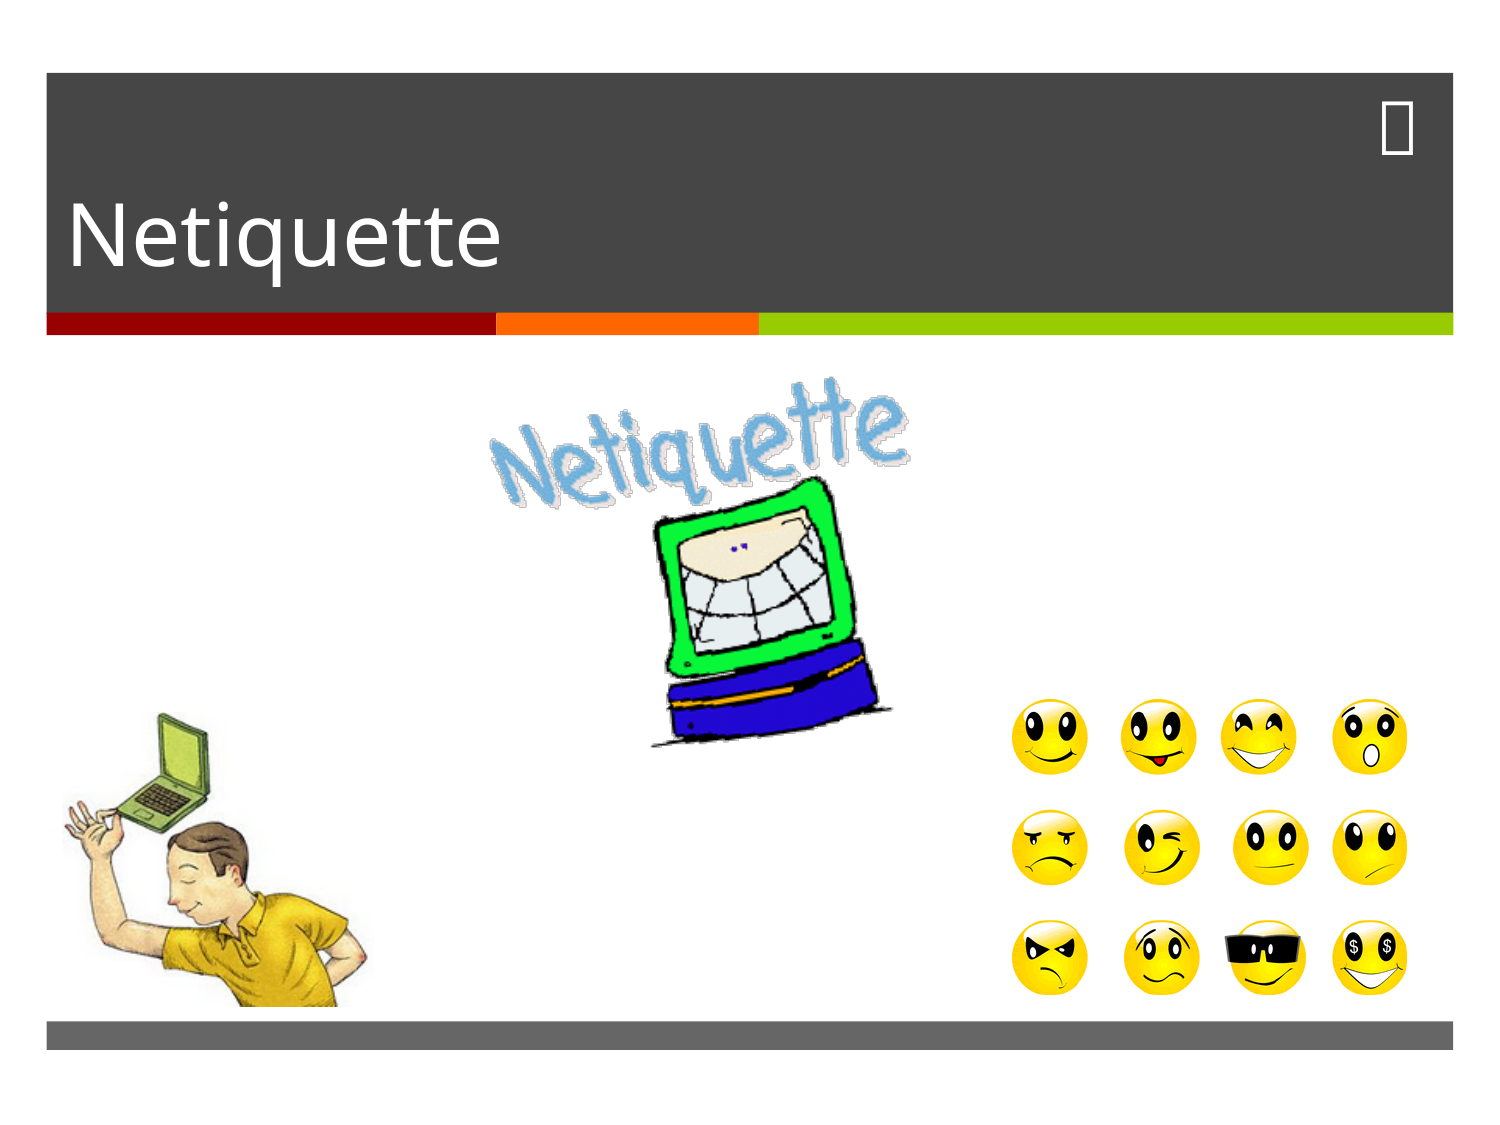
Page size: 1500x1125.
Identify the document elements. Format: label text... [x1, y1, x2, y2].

title Netiquette [50, 112, 1331, 291]
picture [61, 711, 374, 1007]
picture [1011, 699, 1407, 995]
picture [486, 374, 919, 776]
